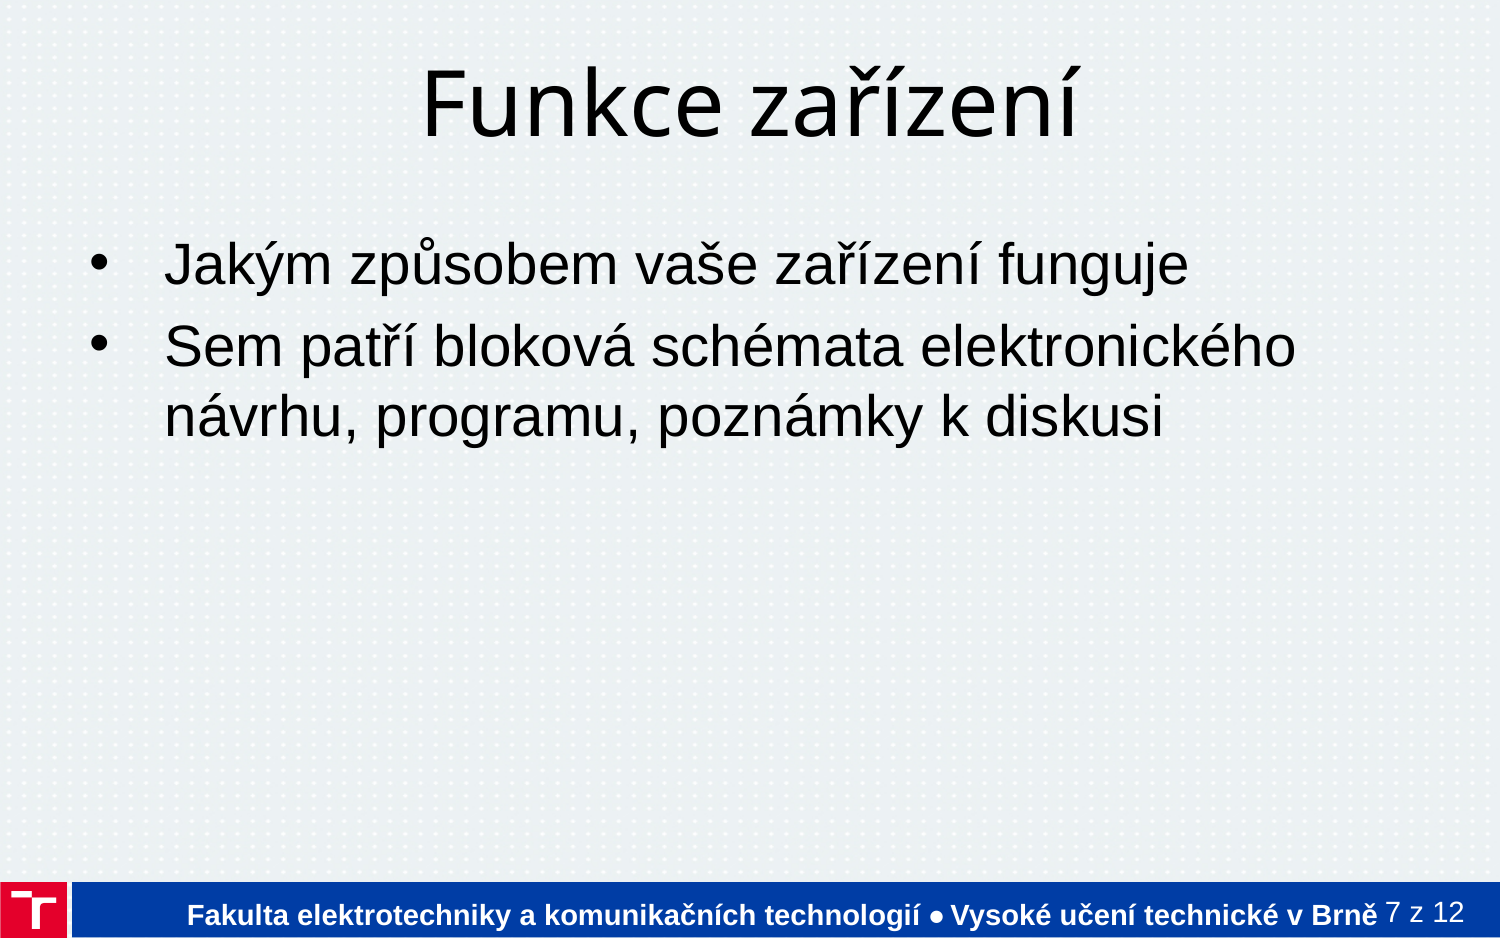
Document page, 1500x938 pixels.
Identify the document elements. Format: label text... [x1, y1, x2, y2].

picture [0, 0, 1500, 938]
list Jakým způsobem vaše zařízení funguje Sem patří bloková schémata elektronického návrhu, programu, poznámky k diskusi [75, 218, 1425, 838]
title Funkce zařízení [75, 37, 1425, 194]
